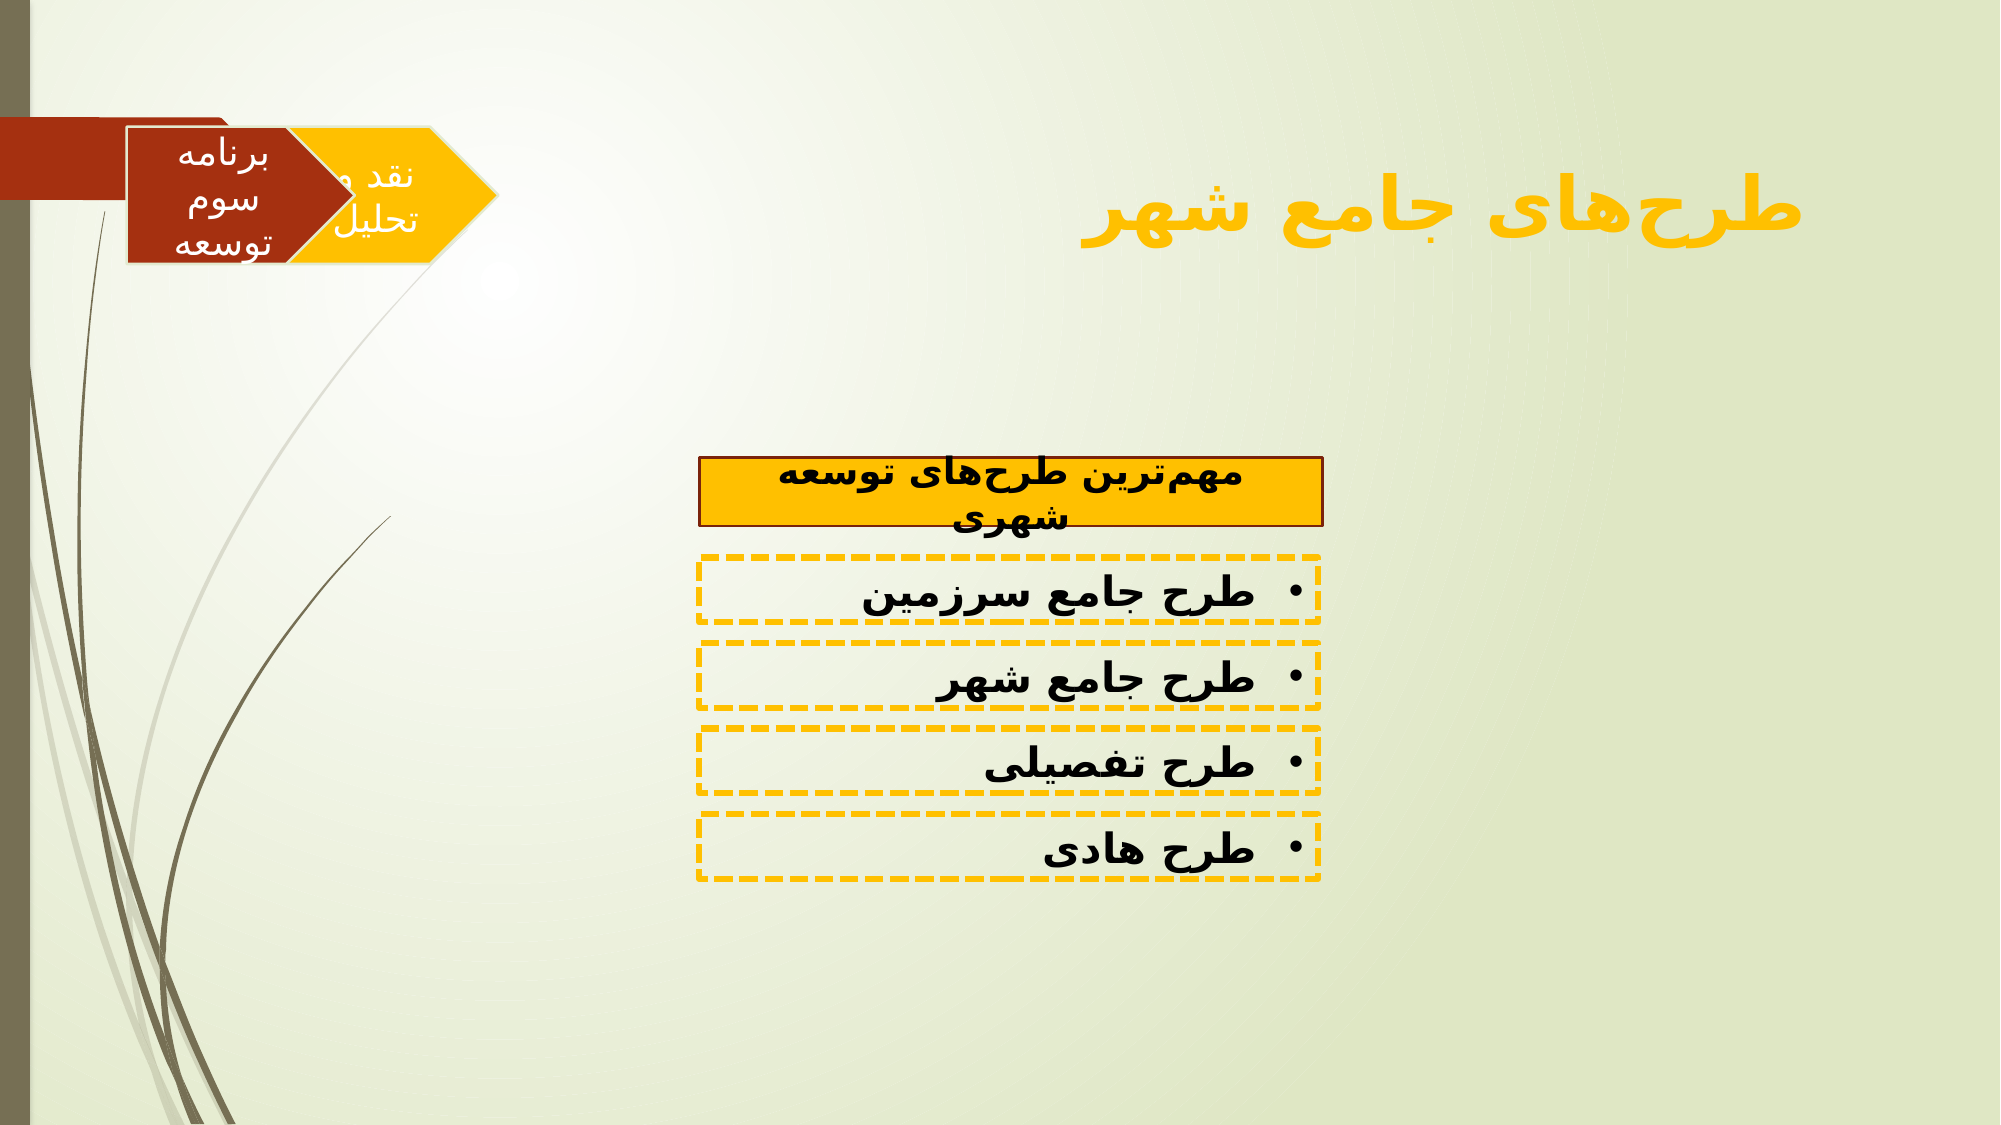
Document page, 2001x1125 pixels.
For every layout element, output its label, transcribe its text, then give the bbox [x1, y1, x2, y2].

text_box طرح جامع سرزمین [699, 557, 1319, 623]
text_box نقد و تحلیل [287, 125, 500, 266]
text_box برنامه سوم توسعه [125, 125, 356, 266]
text_box طرح تفصیلی [699, 728, 1319, 794]
text_box طرح جامع شهر [699, 643, 1319, 708]
text_box مهم‌ترین طرح‌های توسعه شهری [698, 456, 1324, 527]
text_box طرح‌های جامع شهر [498, 147, 1822, 253]
text_box طرح هادی [699, 814, 1319, 879]
